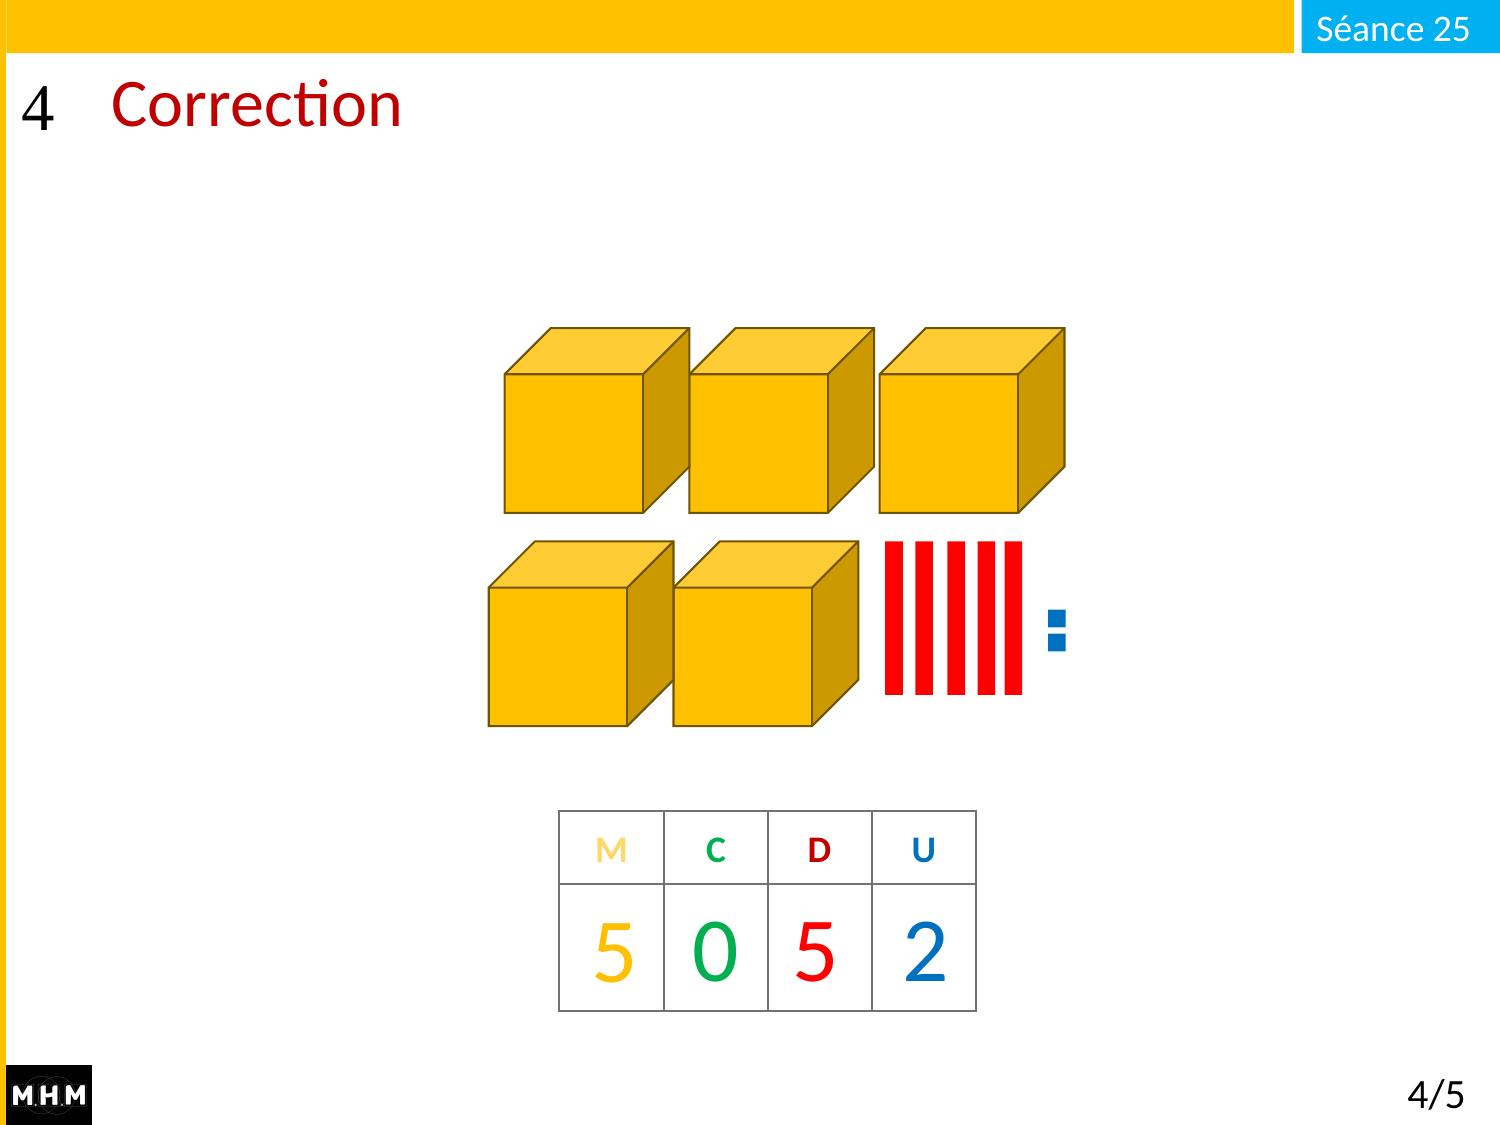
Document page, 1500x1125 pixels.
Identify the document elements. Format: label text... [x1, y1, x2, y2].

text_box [559, 810, 977, 1011]
text_box [672, 540, 860, 728]
text_box [688, 327, 876, 514]
text_box [946, 540, 966, 696]
picture [6, 1065, 92, 1125]
text_box [503, 327, 691, 514]
text_box [487, 540, 675, 728]
text_box [914, 540, 934, 696]
list 4/5 [1373, 1064, 1500, 1125]
title Correction [96, 60, 1391, 150]
text_box [1047, 633, 1067, 652]
text_box [1047, 609, 1067, 628]
text_box [1003, 540, 1023, 696]
text_box [977, 540, 996, 696]
text_box [878, 327, 1066, 514]
text_box [884, 540, 904, 696]
